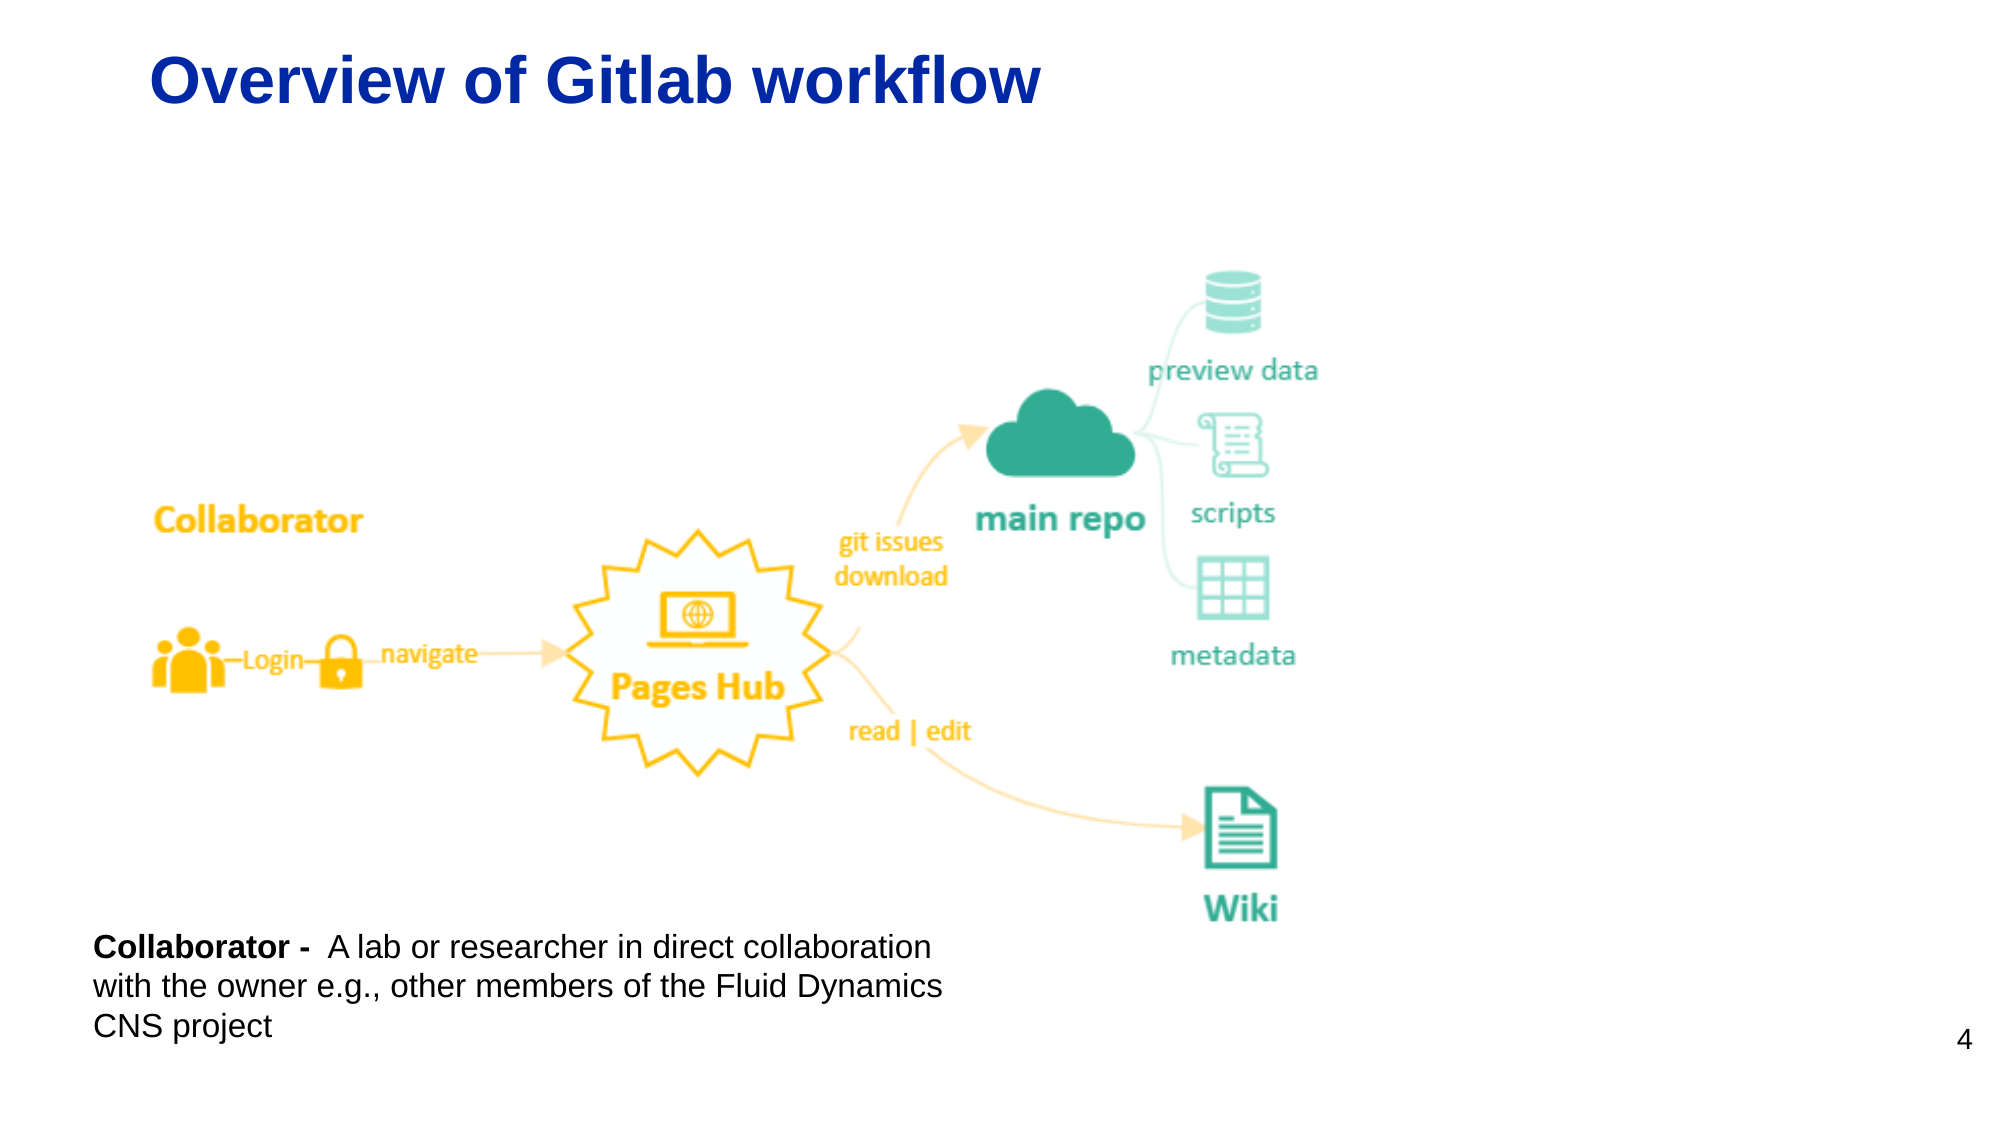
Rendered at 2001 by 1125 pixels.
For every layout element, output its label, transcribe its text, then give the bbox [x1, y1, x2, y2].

picture [125, 189, 1341, 990]
title Overview of Gitlab workflow [149, 31, 1851, 132]
slide_number 4 [1853, 1019, 1974, 1106]
text_box Collaborator - A lab or researcher in direct collaboration with the owner e.g., other members of the Fluid Dynamics CNS project [78, 917, 1015, 1052]
